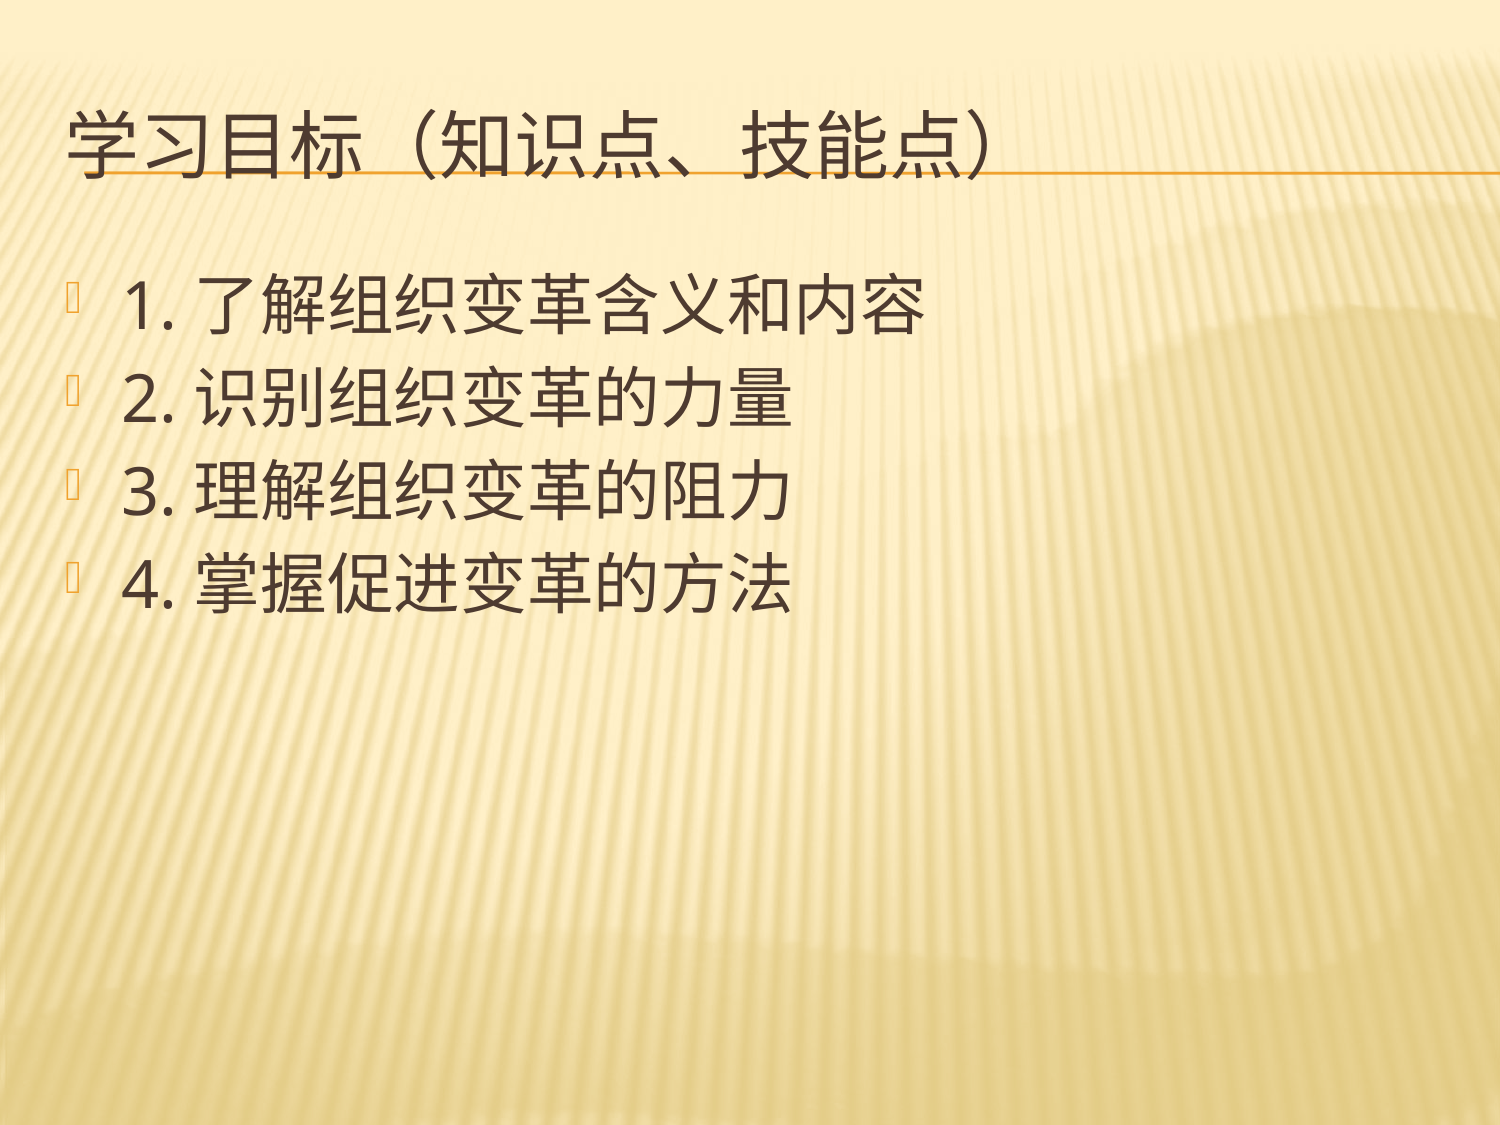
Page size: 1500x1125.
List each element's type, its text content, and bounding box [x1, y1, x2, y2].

list 1.了解组织变革含义和内容 2.识别组织变革的力量 3.理解组织变革的阻力 4.掌握促进变革的方法 [49, 254, 1476, 998]
title 学习目标（知识点、技能点） [50, 75, 1475, 213]
